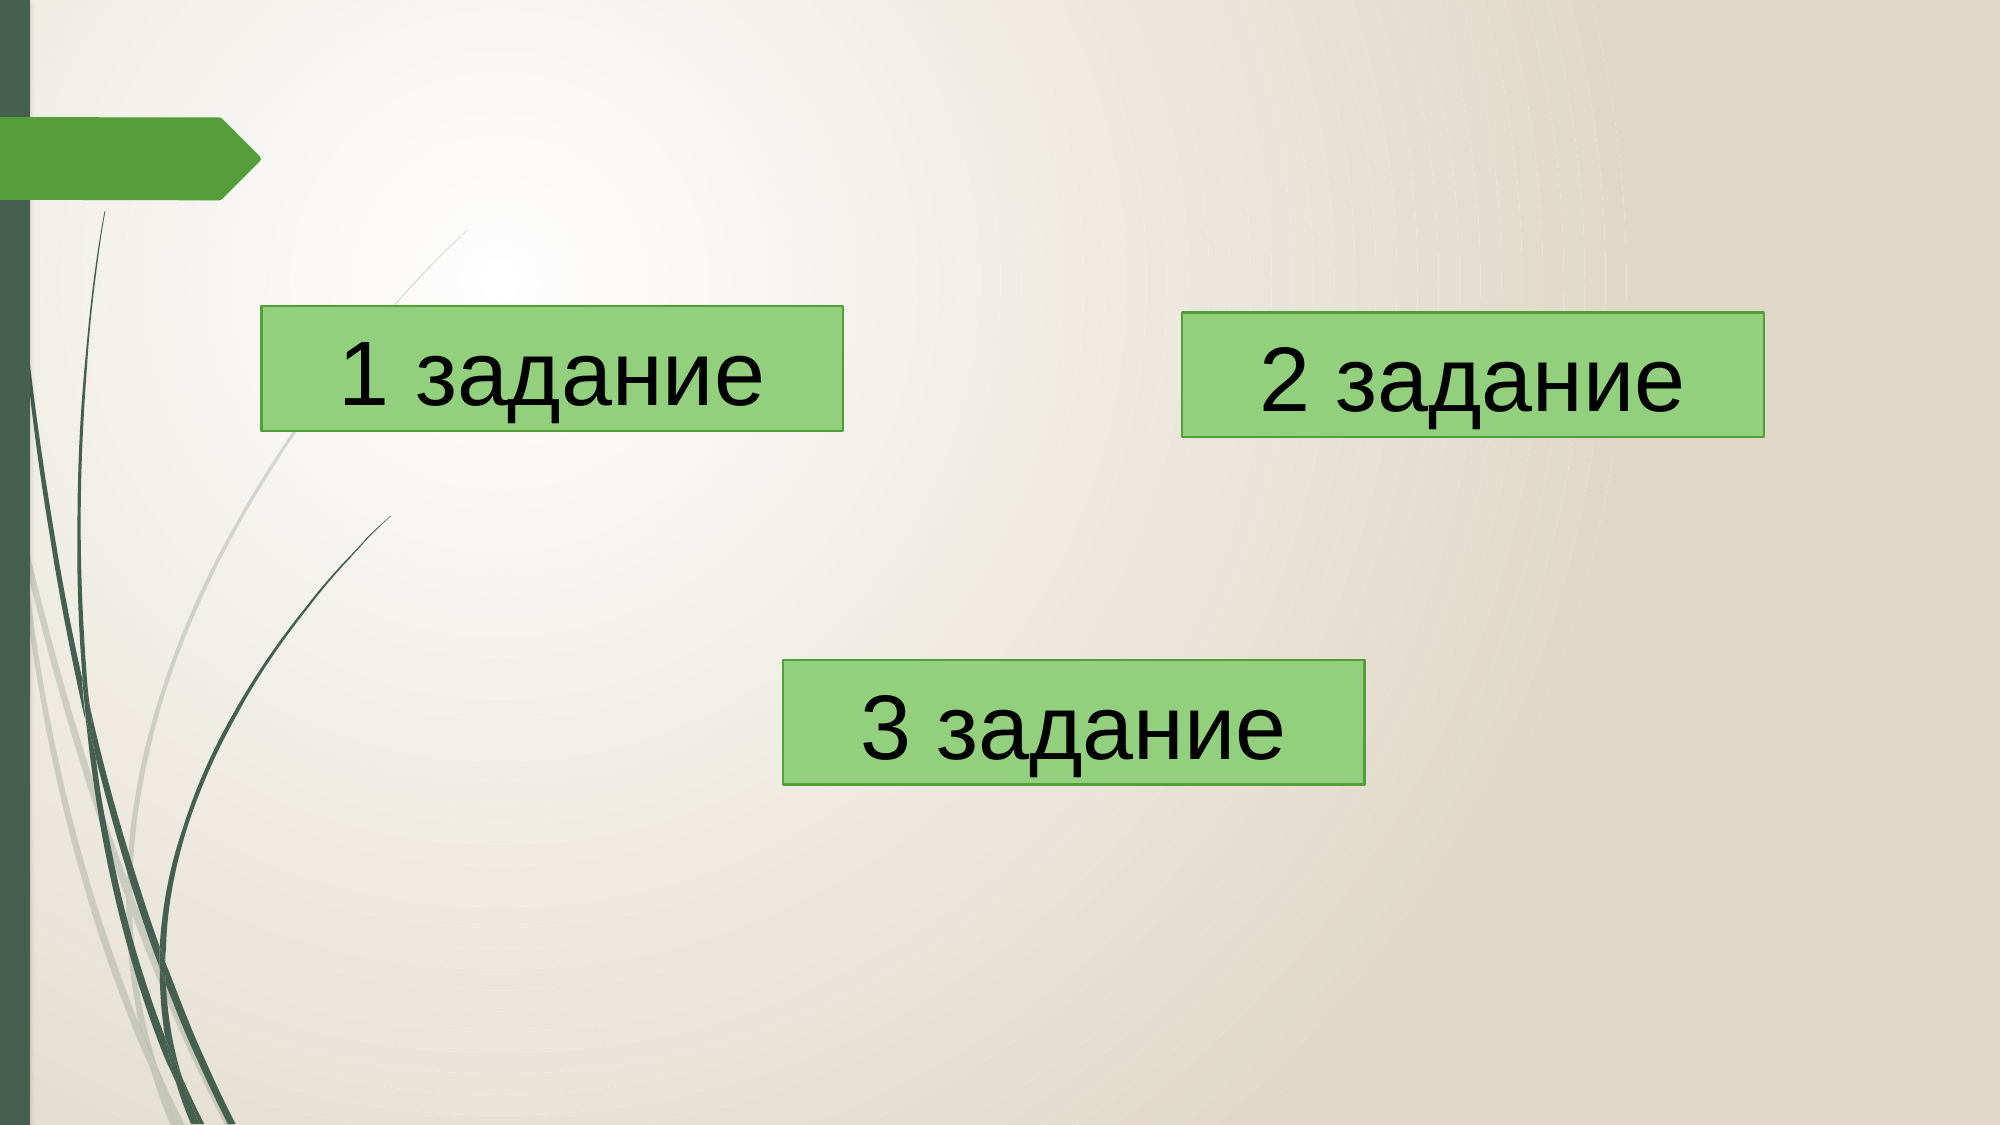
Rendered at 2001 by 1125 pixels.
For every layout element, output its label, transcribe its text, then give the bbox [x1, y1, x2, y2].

text_box 1 задание [260, 305, 844, 432]
text_box 2 задание [1181, 311, 1765, 438]
text_box 3 задание [782, 659, 1366, 786]
